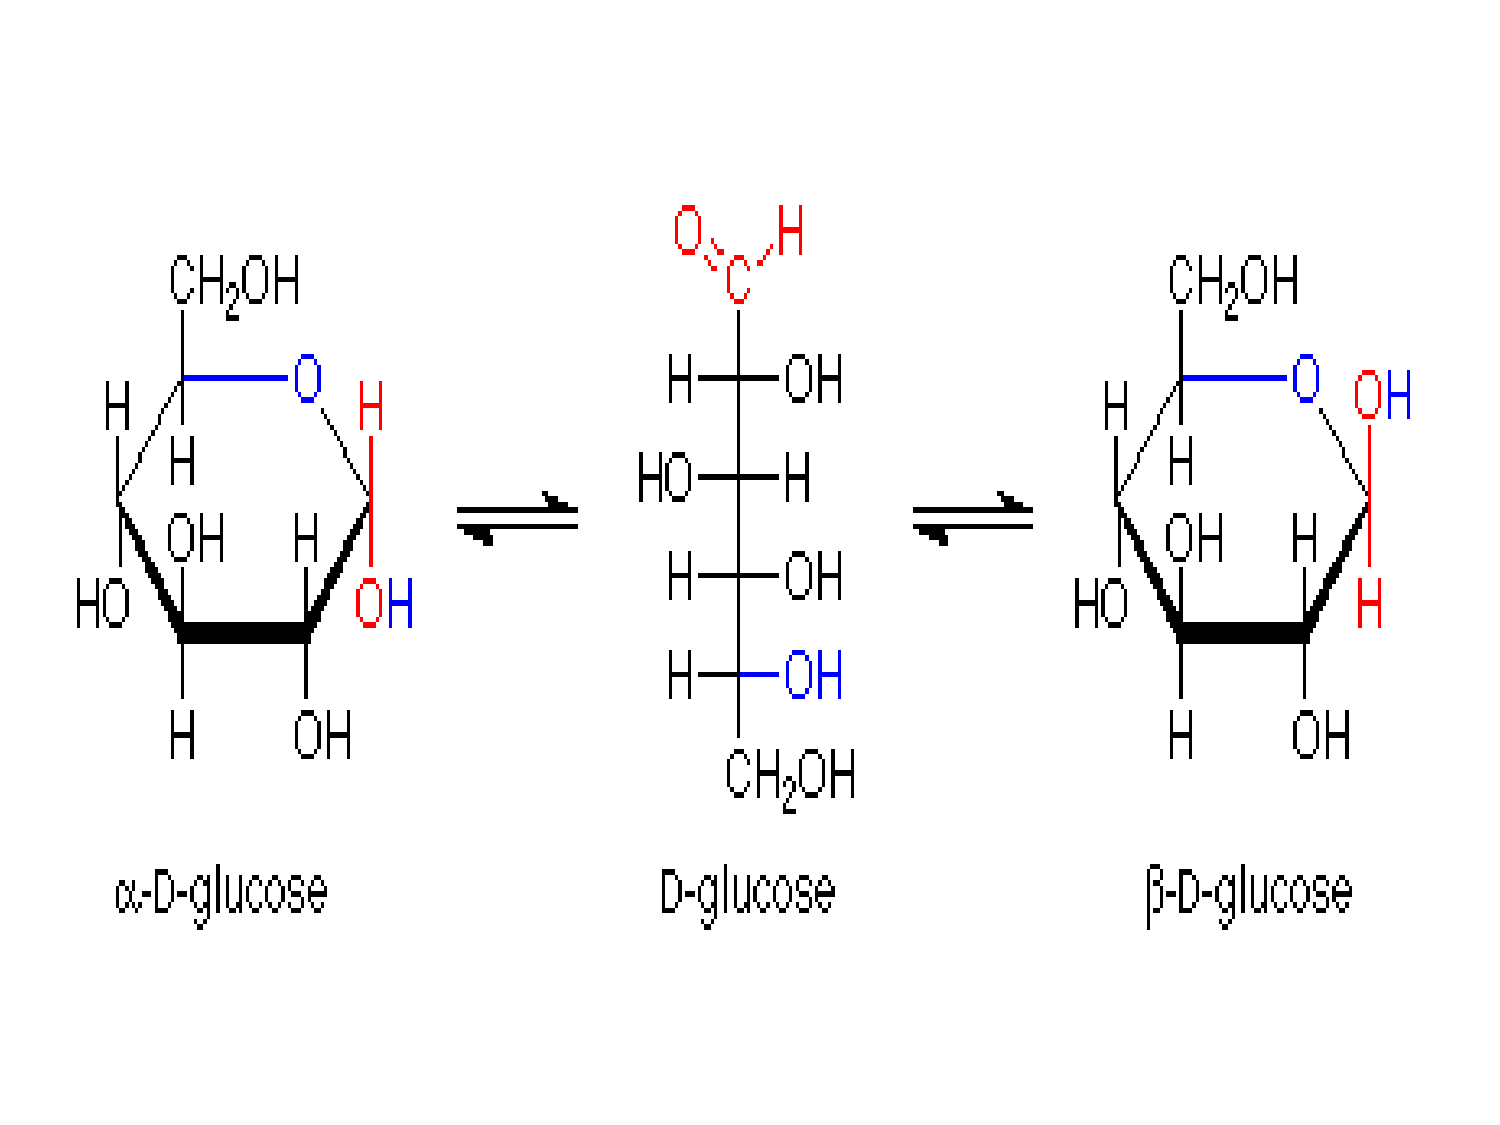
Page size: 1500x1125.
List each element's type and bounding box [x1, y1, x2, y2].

picture [64, 184, 1424, 941]
